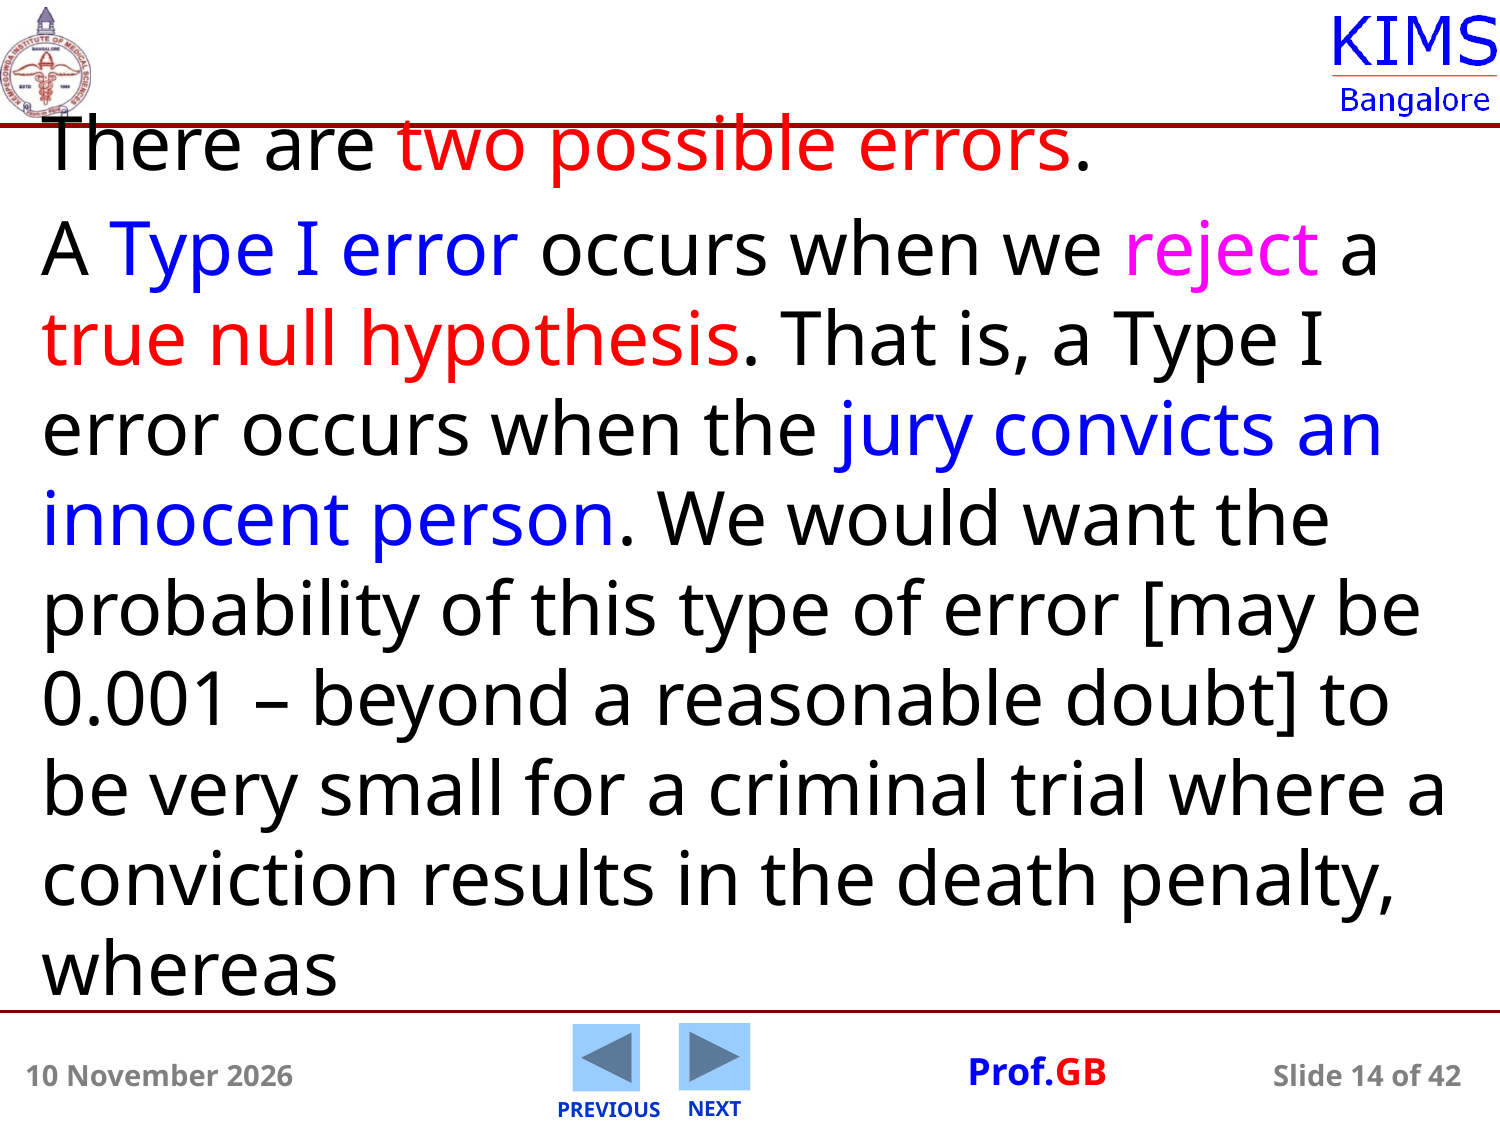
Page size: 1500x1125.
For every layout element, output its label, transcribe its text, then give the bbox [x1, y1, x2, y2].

text_box There are two possible errors. A Type I error occurs when we reject a true null hypothesis. That is, a Type I error occurs when the jury convicts an innocent person. We would want the probability of this type of error [may be 0.001 – beyond a reasonable doubt] to be very small for a criminal trial where a conviction results in the death penalty, whereas [27, 87, 1488, 1025]
picture [1330, 12, 1500, 118]
picture [0, 7, 91, 118]
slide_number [10, 1051, 396, 1103]
